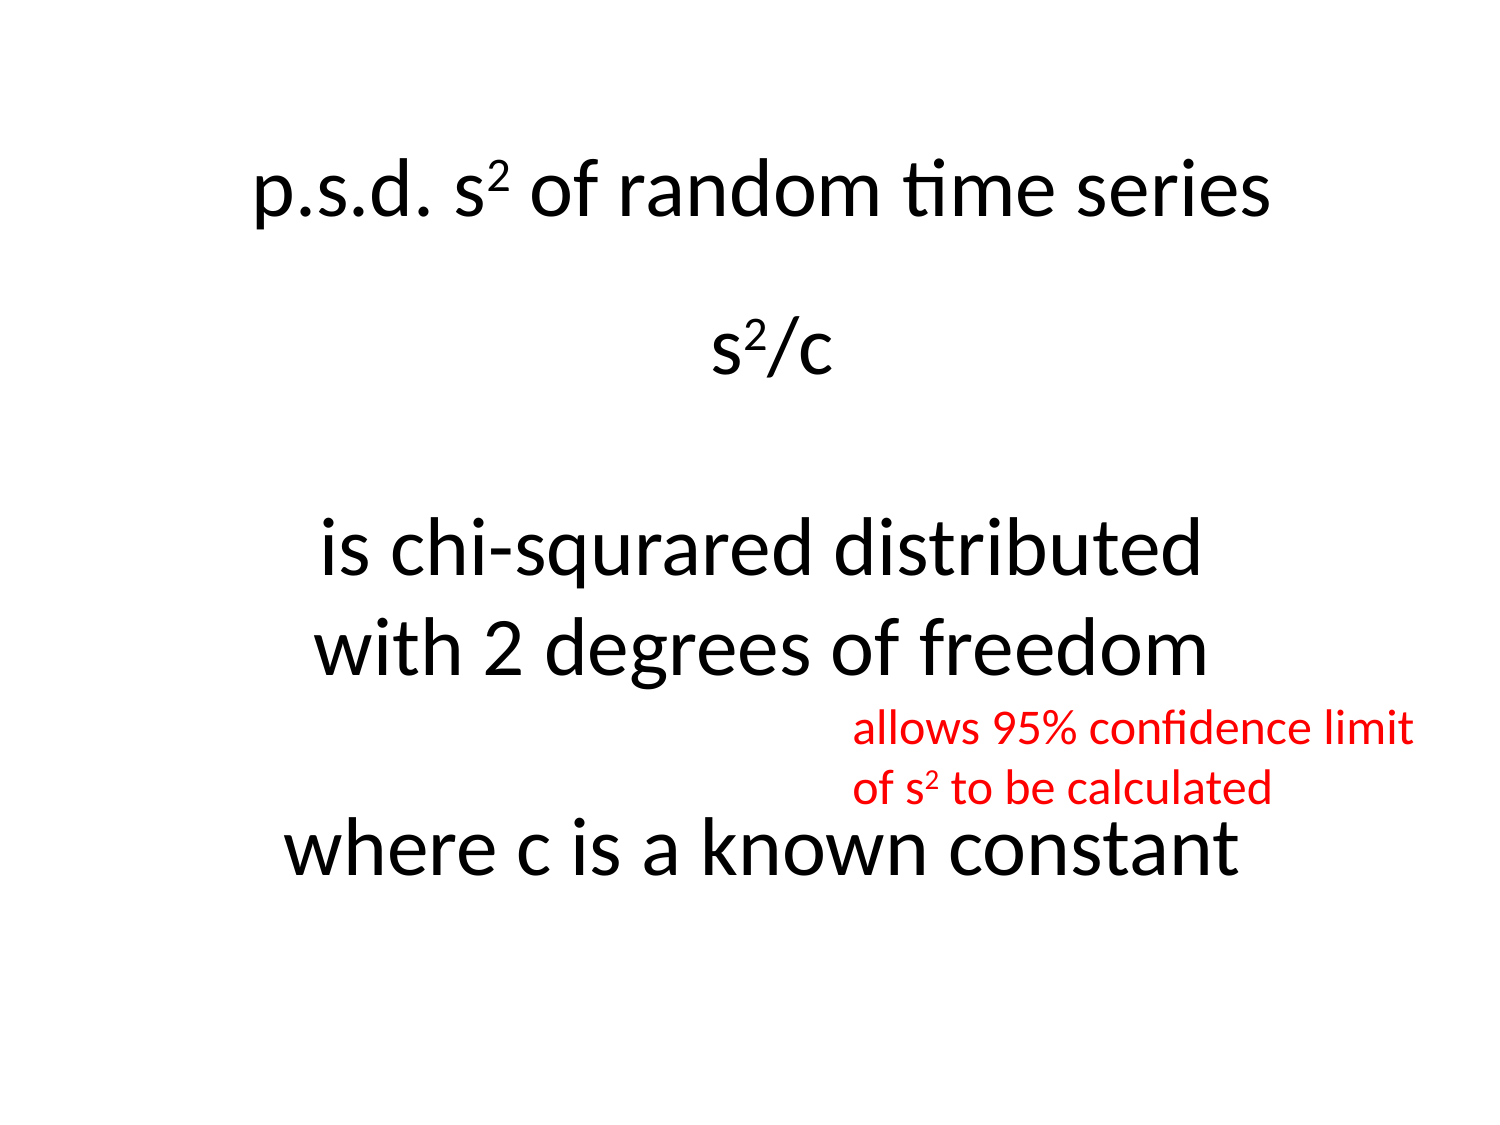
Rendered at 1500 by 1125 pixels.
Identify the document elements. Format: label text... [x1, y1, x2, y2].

title p.s.d. s2 of random time series s2/c is chi-squrared distributed with 2 degrees of freedom where c is a known constant [87, 125, 1438, 1000]
text_box allows 95% confidence limit of s2 to be calculated [837, 687, 1463, 823]
